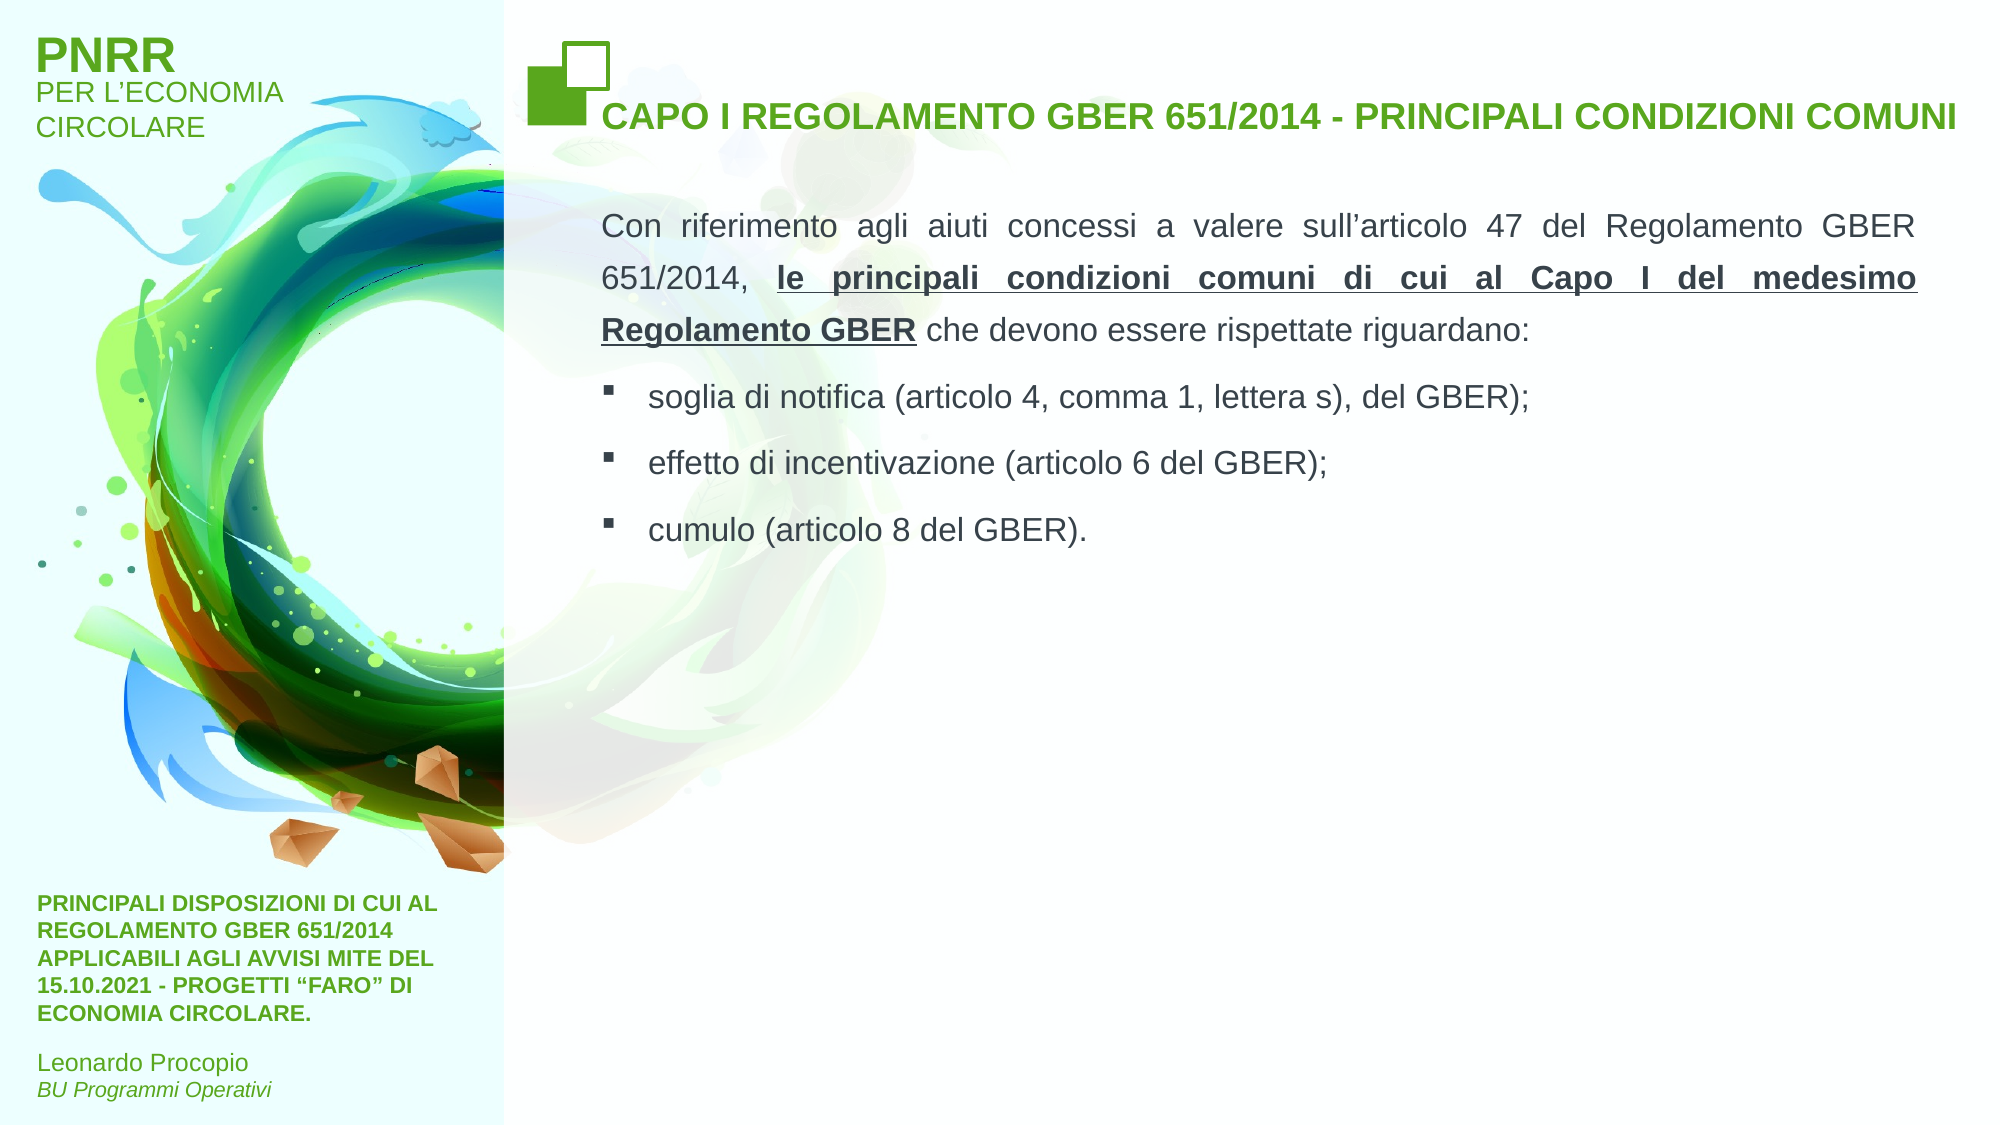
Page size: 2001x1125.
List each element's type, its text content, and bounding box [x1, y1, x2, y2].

text_box [562, 41, 610, 91]
text_box [526, 64, 589, 128]
title CAPO I REGOLAMENTO GBER 651/2014 - PRINCIPALI CONDIZIONI COMUNI [586, 84, 2000, 167]
list Con riferimento agli aiuti concessi a valere sull’articolo 47 del Regolamento GBER 651/2014, le principali condizioni comuni di cui al Capo I del medesimo Regolamento GBER che devono essere rispettate riguardano: soglia di notifica (articolo 4, comma 1, lettera s), del GBER); effetto di incentivazione (articolo 6 del GBER); cumulo (articolo 8 del GBER). [586, 184, 1934, 870]
picture [0, 0, 503, 1125]
